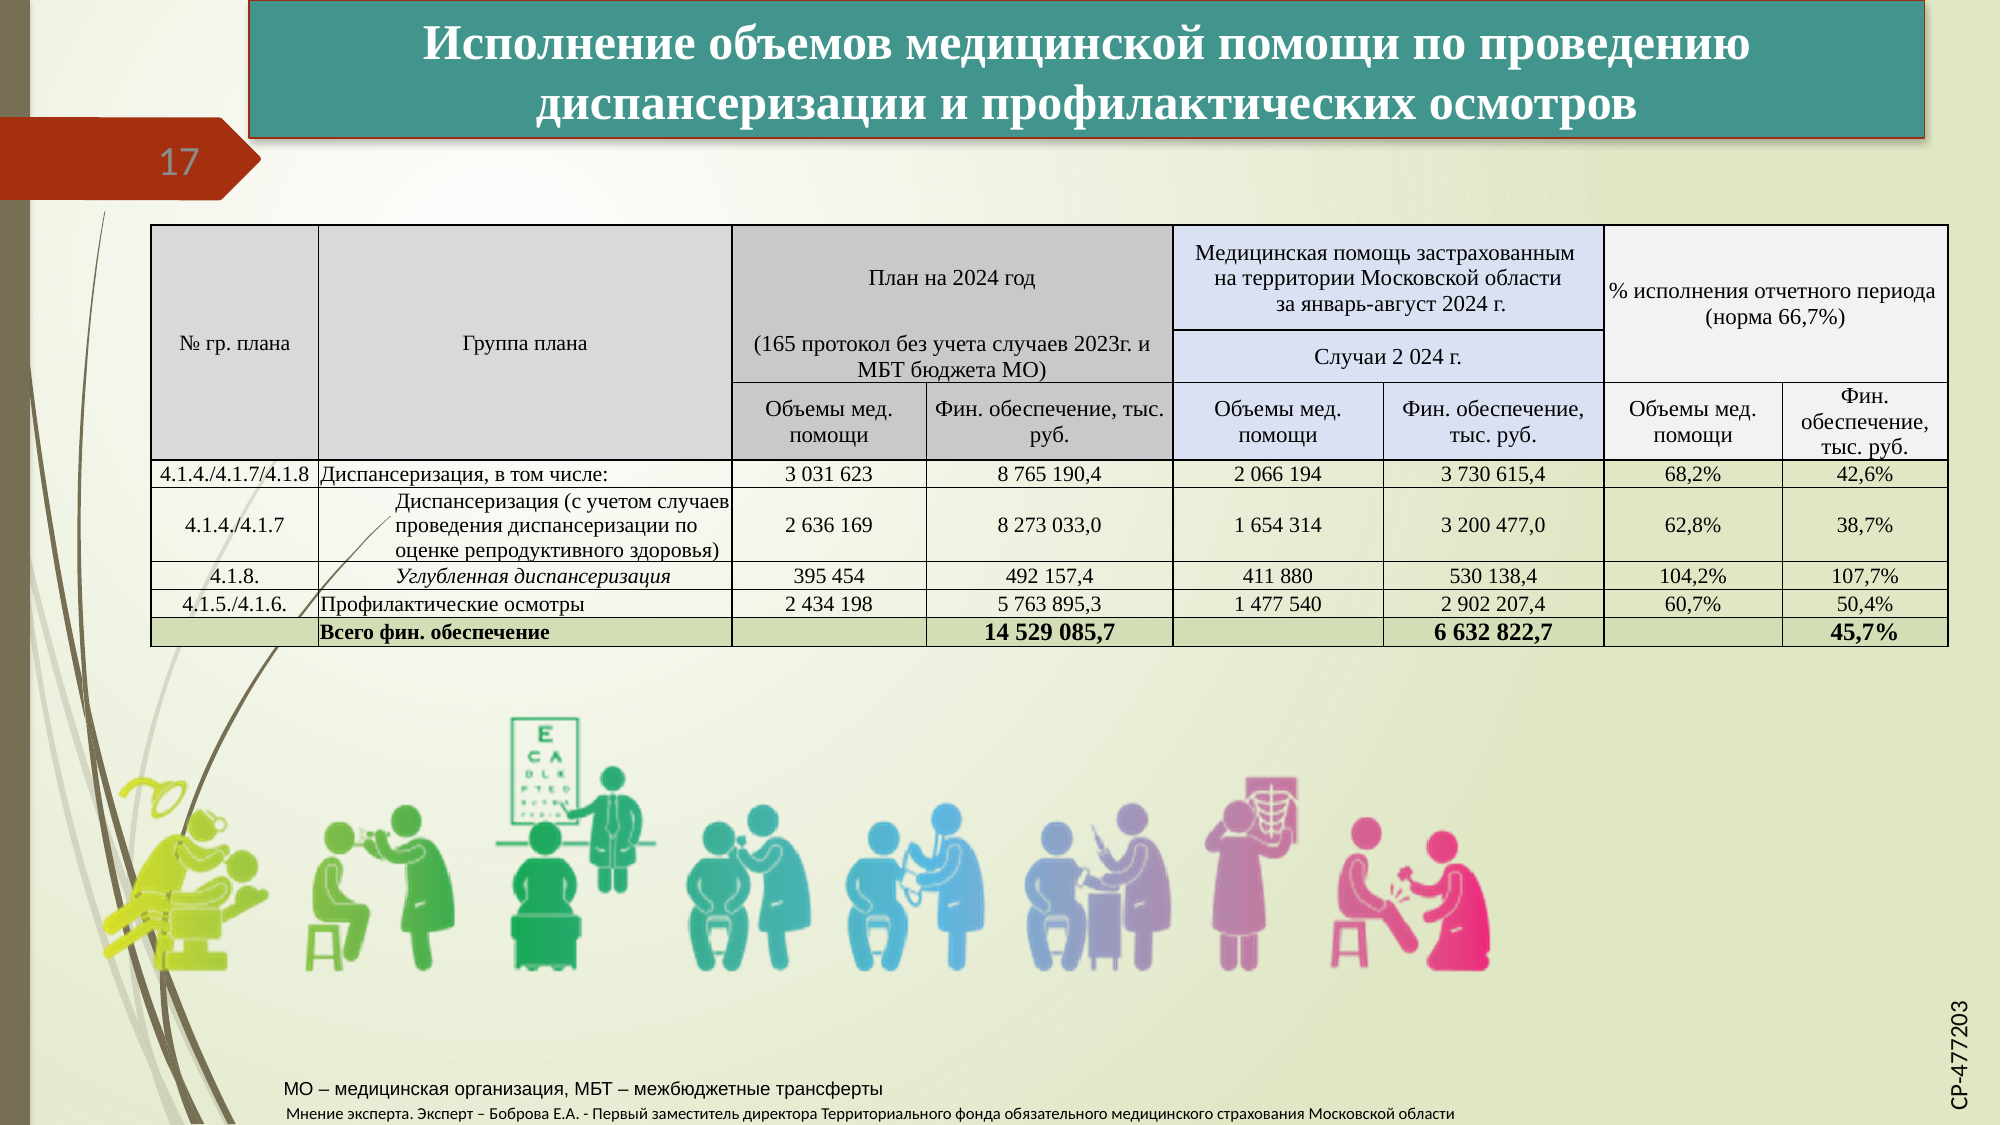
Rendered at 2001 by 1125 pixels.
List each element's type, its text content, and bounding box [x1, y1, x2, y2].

table_cell Объемы мед. помощи [1174, 383, 1383, 459]
table_cell 1 477 540 [1174, 590, 1383, 617]
table_cell Диспансеризация, в том числе: [319, 461, 731, 487]
table_cell 2 066 194 [1174, 461, 1383, 487]
table_cell Фин. обеспечение, тыс. руб. [1384, 383, 1603, 459]
table_cell 104,2% [1605, 562, 1782, 589]
table_cell 4.1.4./4.1.7/4.1.8 [152, 461, 318, 487]
table_cell 3 200 477,0 [1384, 488, 1603, 561]
text_box Исполнение объемов медицинской помощи по проведению диспансеризации и профилактических осмотров [248, 0, 1925, 139]
table_header План на 2024 год [733, 226, 1172, 330]
table_cell Всего фин. обеспечение [319, 618, 731, 646]
table_cell (165 протокол без учета случаев 2023г. и МБТ бюджета МО) [733, 330, 1172, 382]
text_box МО – медицинская организация, МБТ – межбюджетные трансферты [268, 1069, 1396, 1107]
table_cell 68,2% [1605, 461, 1782, 487]
table_cell [733, 618, 926, 646]
table_cell Случаи 2 024 г. [1174, 331, 1603, 382]
table_header Группа плана [319, 226, 731, 459]
picture [80, 699, 1516, 990]
table_cell 2 902 207,4 [1384, 590, 1603, 617]
table_cell 411 880 [1174, 562, 1383, 589]
text_box CP-477203 [1935, 899, 1980, 1125]
table_cell 530 138,4 [1384, 562, 1603, 589]
table_cell 2 434 198 [733, 590, 926, 617]
table_cell Углубленная диспансеризация [319, 562, 731, 589]
table_header % исполнения отчетного периода (норма 66,7%) [1605, 226, 1947, 382]
table_cell Фин. обеспечение, тыс. руб. [1783, 383, 1947, 459]
table_cell [1605, 618, 1782, 646]
table_cell 492 157,4 [927, 562, 1172, 589]
table_cell [152, 618, 318, 646]
table_cell Фин. обеспечение, тыс. руб. [927, 383, 1172, 459]
table_cell 14 529 085,7 [927, 618, 1172, 646]
table_cell 6 632 822,7 [1384, 618, 1603, 646]
table_cell 4.1.4./4.1.7 [152, 488, 318, 561]
table_cell Объемы мед. помощи [733, 383, 926, 459]
table_cell 62,8% [1605, 488, 1782, 561]
table_cell 50,4% [1783, 590, 1947, 617]
table_cell 38,7% [1783, 488, 1947, 561]
table_cell Профилактические осмотры [319, 590, 731, 617]
table_cell 2 636 169 [733, 488, 926, 561]
table_cell [1174, 618, 1383, 646]
table_cell 8 273 033,0 [927, 488, 1172, 561]
table_cell 4.1.5./4.1.6. [152, 590, 318, 617]
slide_number 17 [87, 129, 216, 190]
text_box Мнение эксперта. Эксперт – Боброва Е.А. - Первый заместитель директора Территориального фонда обязательного медицинского страхования Московской области [271, 1095, 1647, 1125]
table_cell 60,7% [1605, 590, 1782, 617]
table_cell 1 654 314 [1174, 488, 1383, 561]
table_cell 8 765 190,4 [927, 461, 1172, 487]
table_cell 107,7% [1783, 562, 1947, 589]
table_header № гр. плана [152, 226, 318, 459]
table_cell 3 730 615,4 [1384, 461, 1603, 487]
table_header Медицинская помощь застрахованным на территории Московской области за январь-август 2024 г. [1174, 226, 1603, 329]
table_cell Диспансеризация (с учетом случаев проведения диспансеризации по оценке репродуктивного здоровья) [319, 488, 731, 561]
table_cell 45,7% [1783, 618, 1947, 646]
table_cell 3 031 623 [733, 461, 926, 487]
table_cell 42,6% [1783, 461, 1947, 487]
table_cell 5 763 895,3 [927, 590, 1172, 617]
table_cell 395 454 [733, 562, 926, 589]
table_cell 4.1.8. [152, 562, 318, 589]
table_cell Объемы мед. помощи [1605, 383, 1782, 459]
